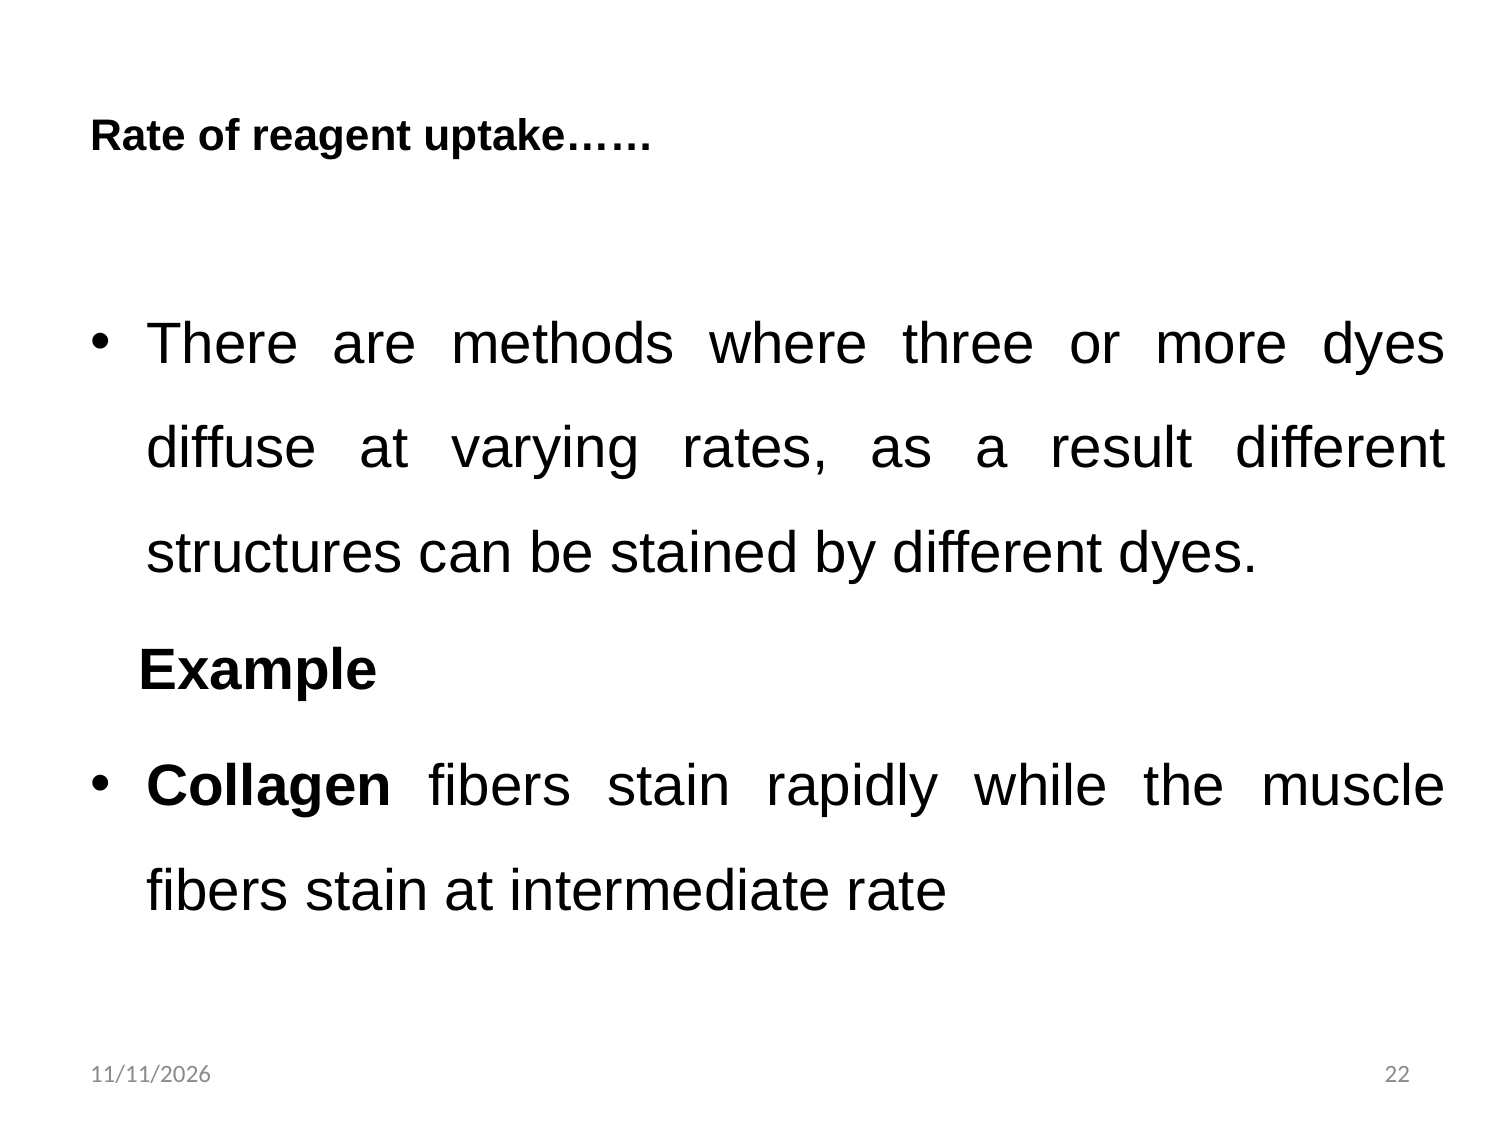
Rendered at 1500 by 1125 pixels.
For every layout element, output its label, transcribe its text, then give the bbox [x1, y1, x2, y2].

list There are methods where three or more dyes diffuse at varying rates, as a result different structures can be stained by different dyes. Example Collagen fibers stain rapidly while the muscle fibers stain at intermediate rate [75, 262, 1463, 1005]
slide_number 22 [1074, 1042, 1425, 1103]
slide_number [75, 1042, 425, 1103]
title Rate of reagent uptake…… [75, 45, 1425, 233]
